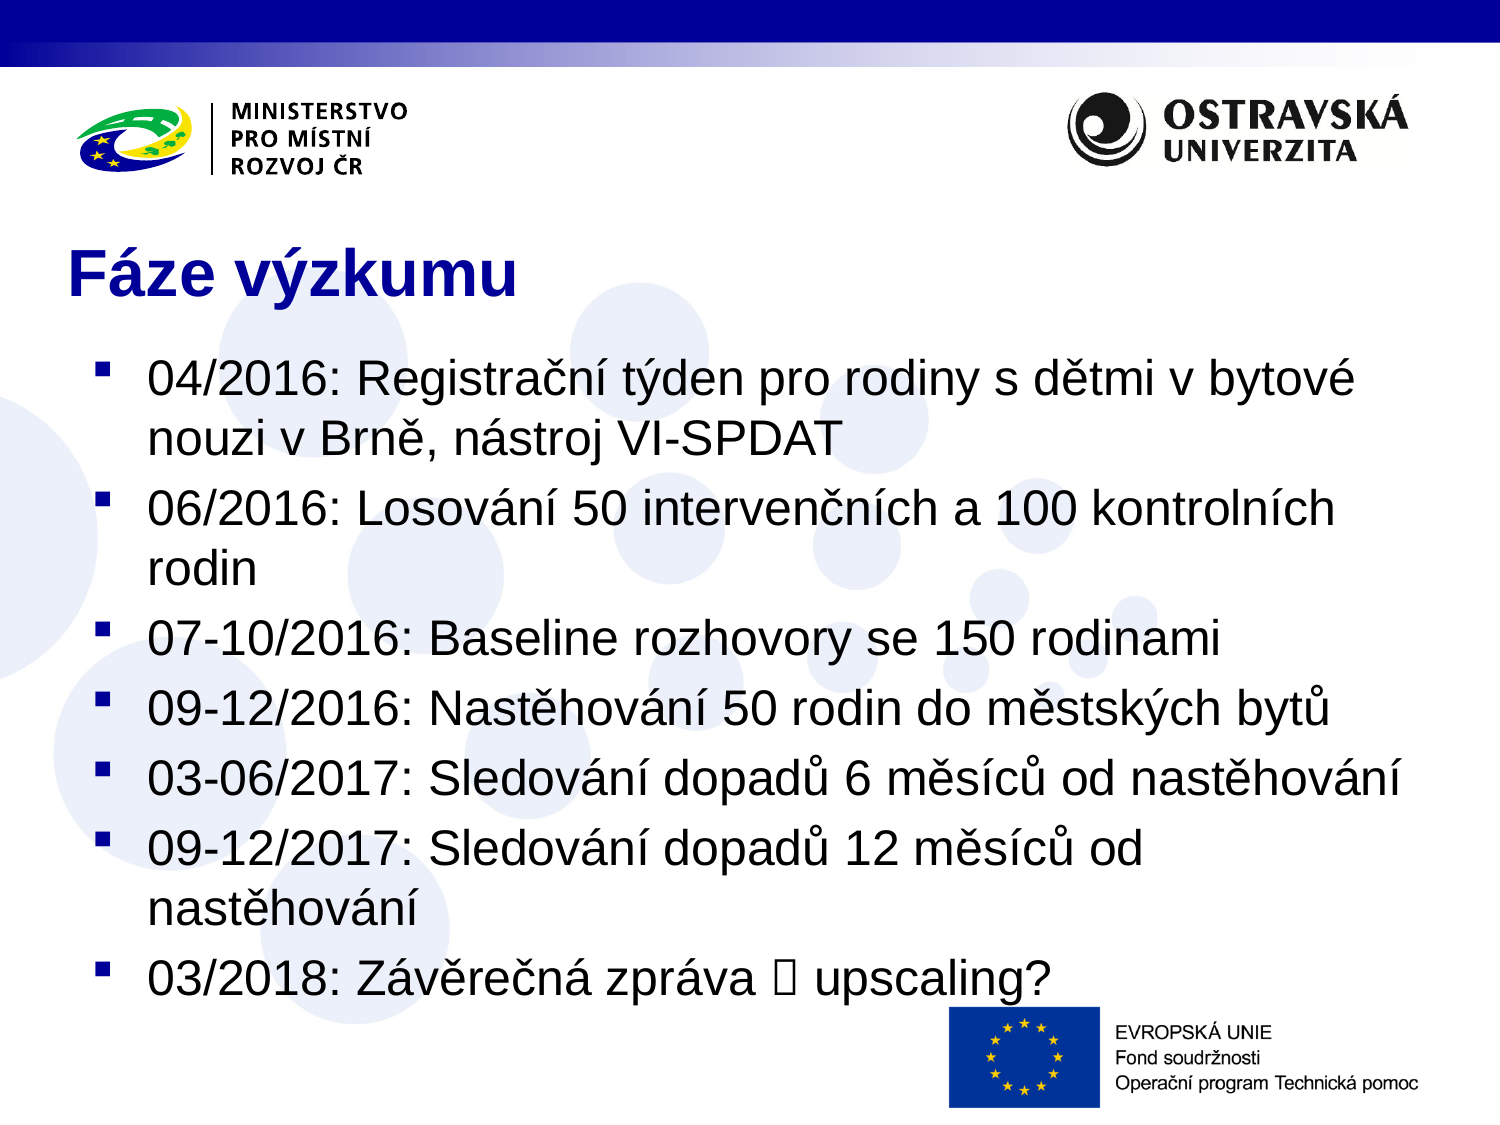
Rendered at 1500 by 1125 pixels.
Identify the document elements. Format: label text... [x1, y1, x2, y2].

title Fáze výzkumu [53, 222, 1414, 306]
picture [1053, 77, 1426, 185]
list 04/2016: Registrační týden pro rodiny s dětmi v bytové nouzi v Brně, nástroj VI-SPDAT 06/2016: Losování 50 intervenčních a 100 kontrolních rodin 07-10/2016: Baseline rozhovory se 150 rodinami 09-12/2016: Nastěhování 50 rodin do městských bytů 03-06/2017: Sledování dopadů 6 měsíců od nastěhování 09-12/2017: Sledování dopadů 12 měsíců od nastěhování 03/2018: Závěrečná zpráva  upscaling? [76, 338, 1427, 976]
picture [0, 267, 1452, 1125]
